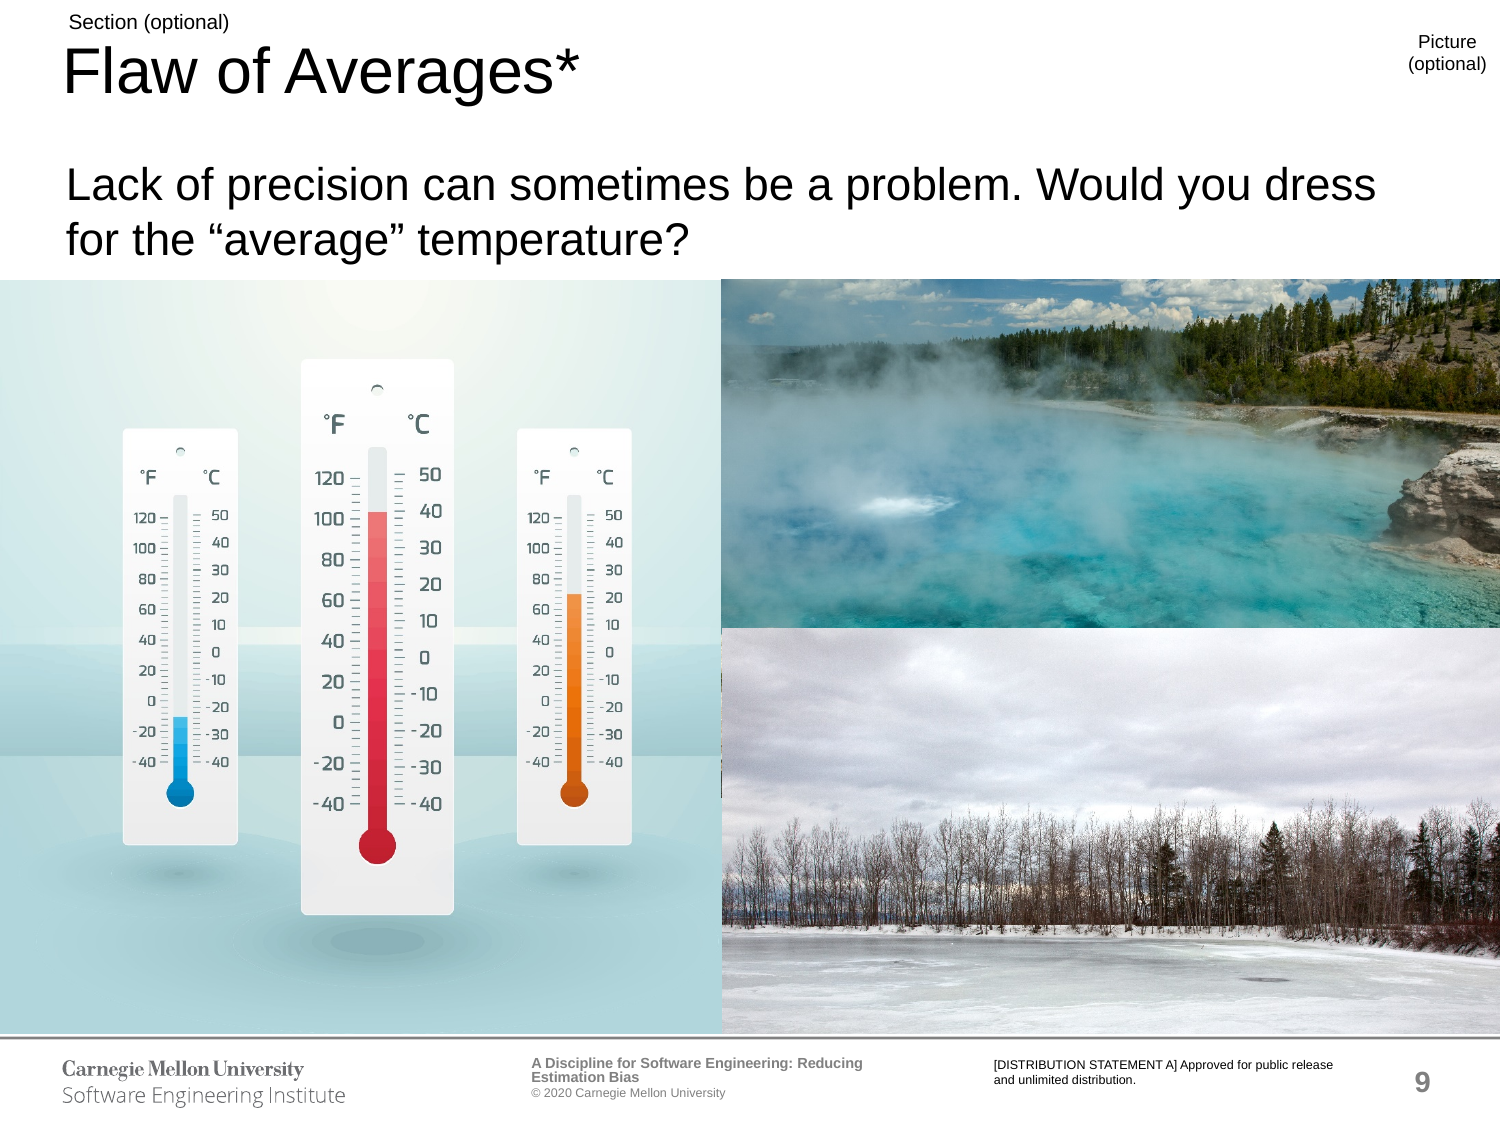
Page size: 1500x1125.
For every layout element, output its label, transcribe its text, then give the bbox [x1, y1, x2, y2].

title Flaw of Averages* [62, 37, 1338, 182]
list Lack of precision can sometimes be a problem. Would you dress for the “average” temperature? [65, 154, 1431, 280]
picture [0, 279, 1500, 1034]
